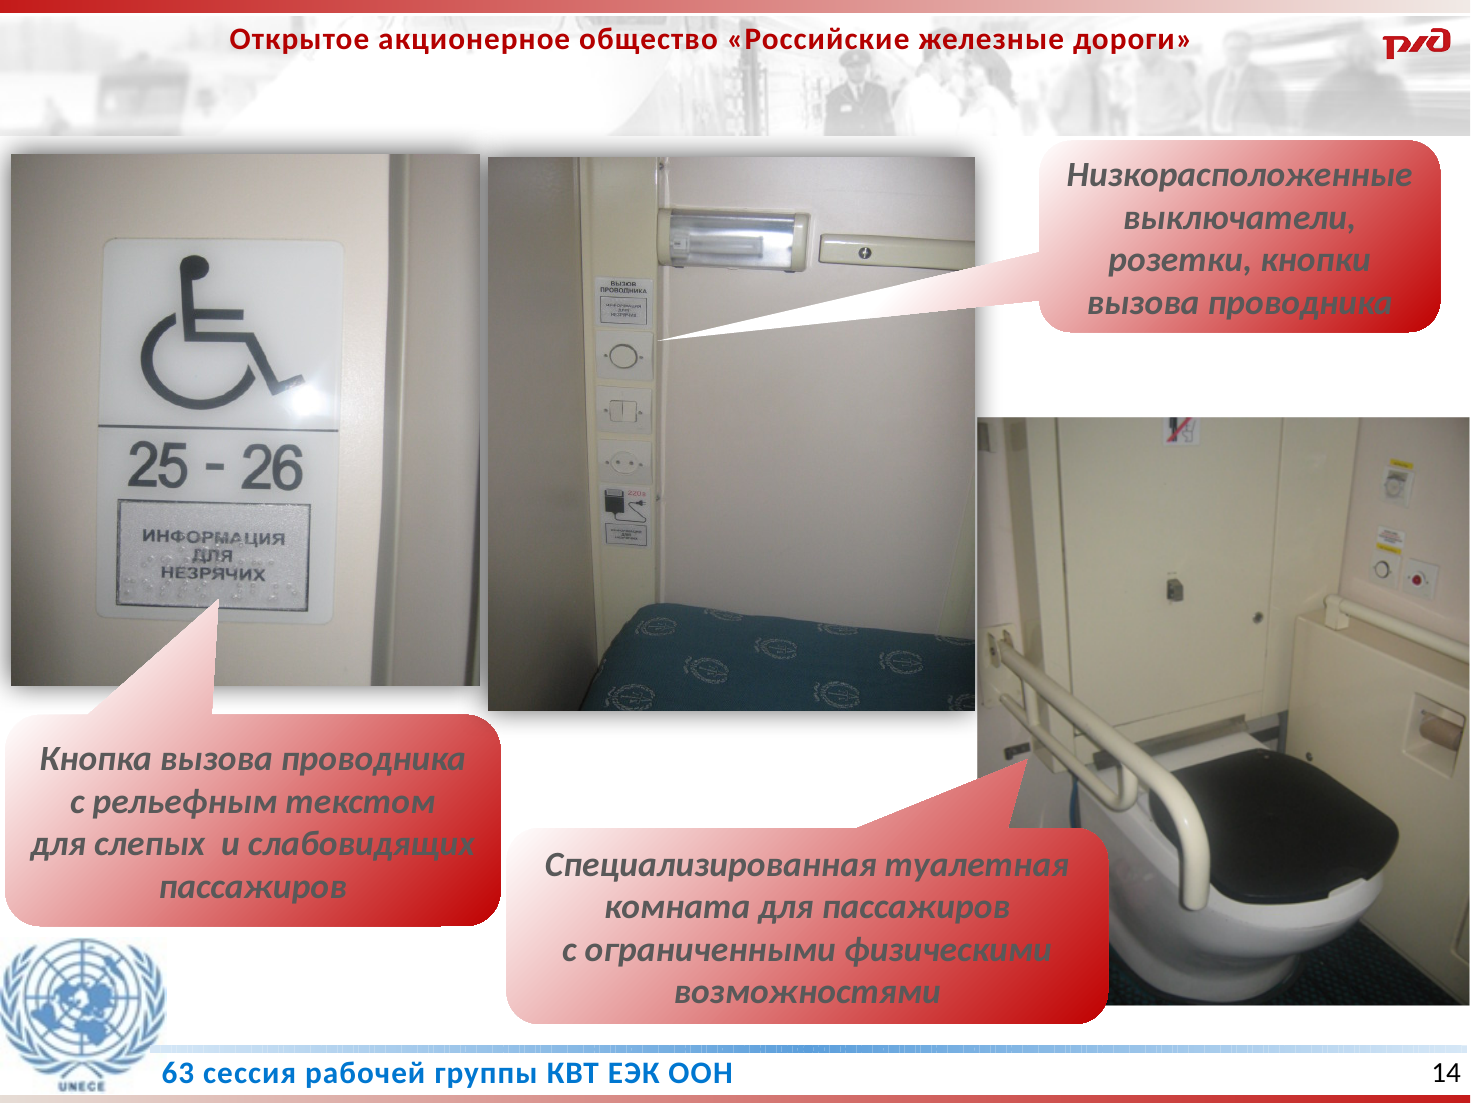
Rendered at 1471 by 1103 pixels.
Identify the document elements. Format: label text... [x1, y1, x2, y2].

picture [0, 937, 168, 1094]
text_box Открытое акционерное общество «Российские железные дороги» [159, 18, 1266, 56]
picture [976, 416, 1471, 1008]
slide_number 13 [1148, 1055, 1462, 1089]
text_box Кнопка вызова проводника с рельефным текстом для слепых и слабовидящих пассажиров [3, 693, 503, 929]
text_box [172, 1043, 1469, 1055]
text_box Специализированная туалетная комната для пассажиров с ограниченными физическими возможностями [504, 780, 1101, 1027]
text_box Низкорасположенные выключатели, розетки, кнопки вызова проводника [981, 138, 1443, 335]
picture [487, 157, 975, 711]
picture [11, 153, 480, 686]
picture [1381, 27, 1452, 61]
text_box 63 сессия рабочей группы КВТ ЕЭК ООН [172, 1052, 752, 1090]
